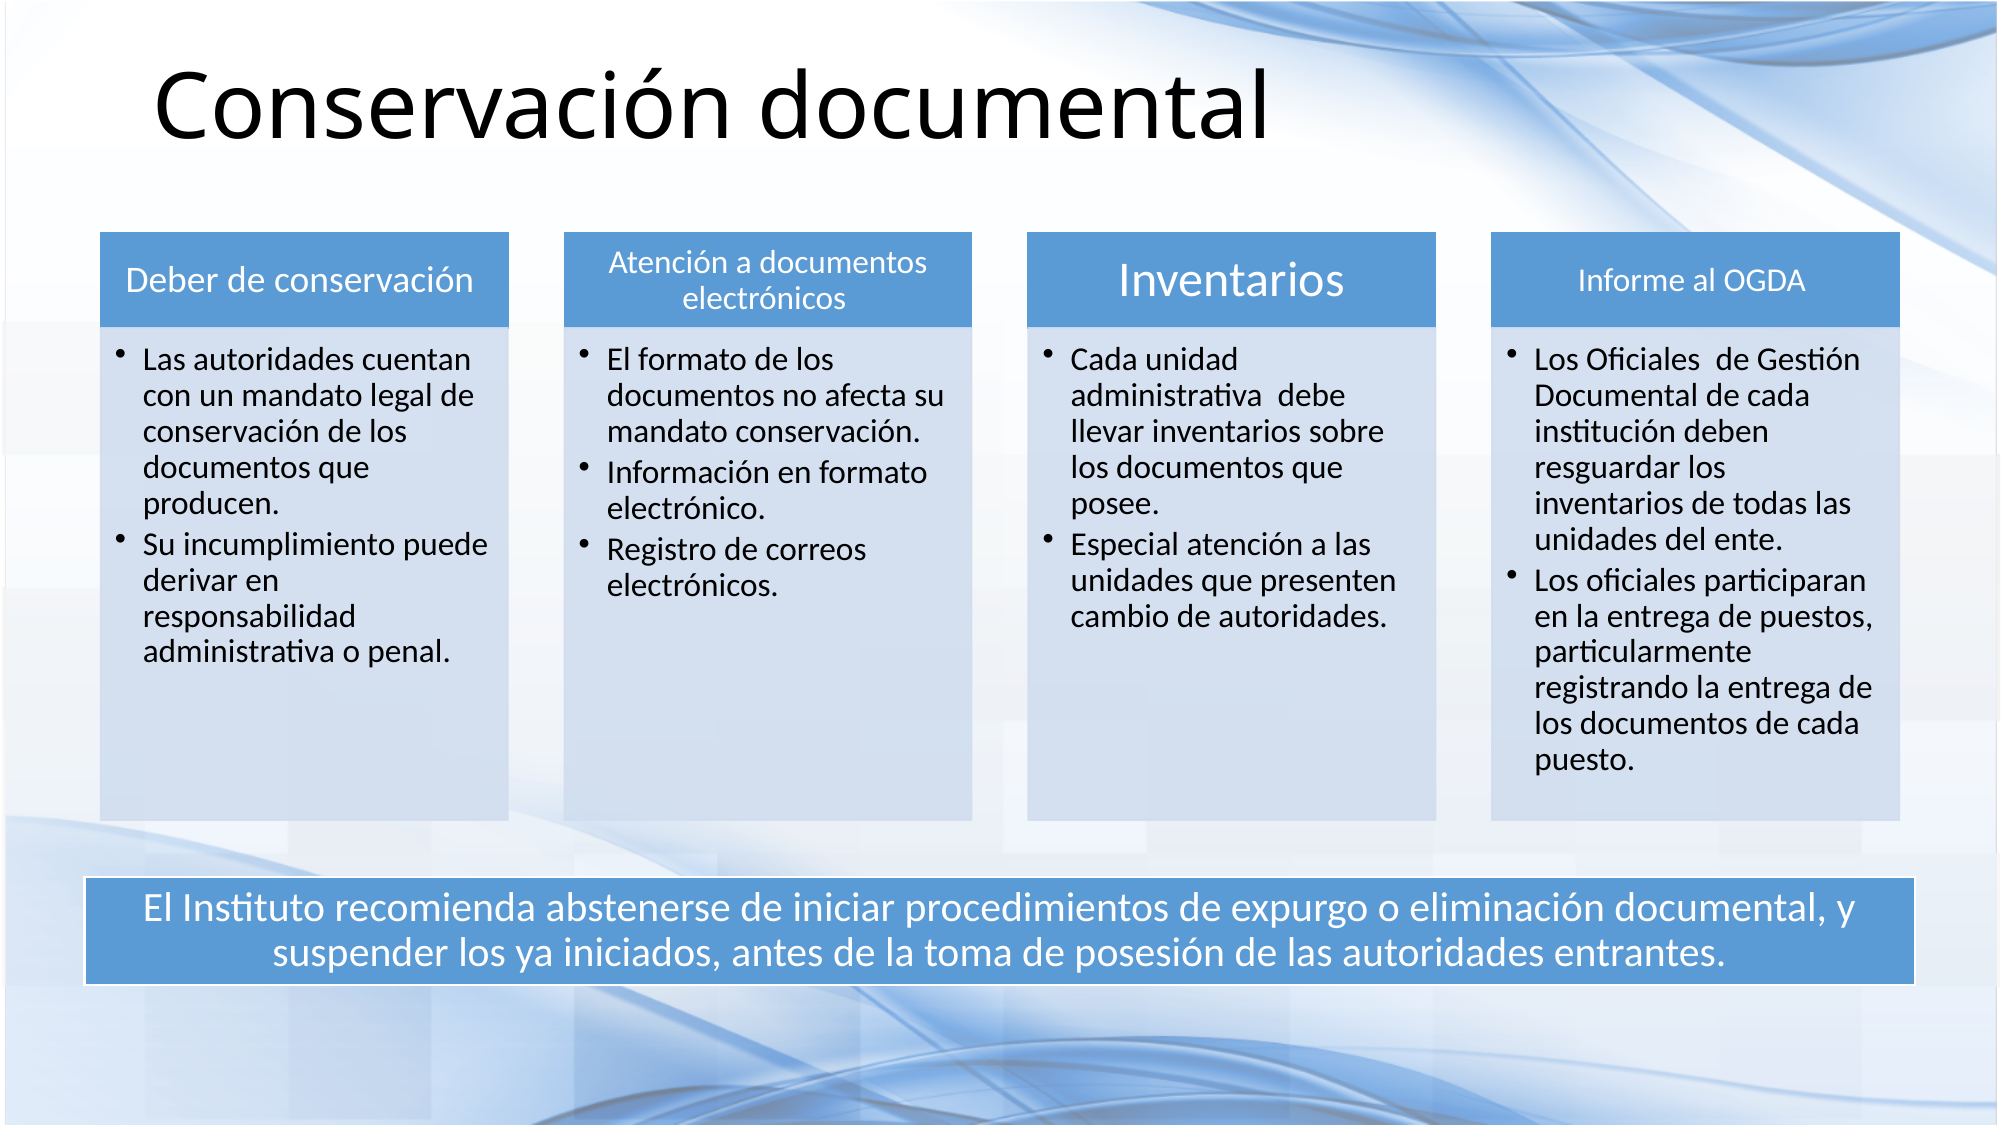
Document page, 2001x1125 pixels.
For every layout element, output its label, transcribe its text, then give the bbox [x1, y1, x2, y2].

title Conservación documental [137, 0, 1863, 199]
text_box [100, 199, 1900, 854]
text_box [84, 876, 1916, 1074]
picture [3, 2, 2001, 1125]
